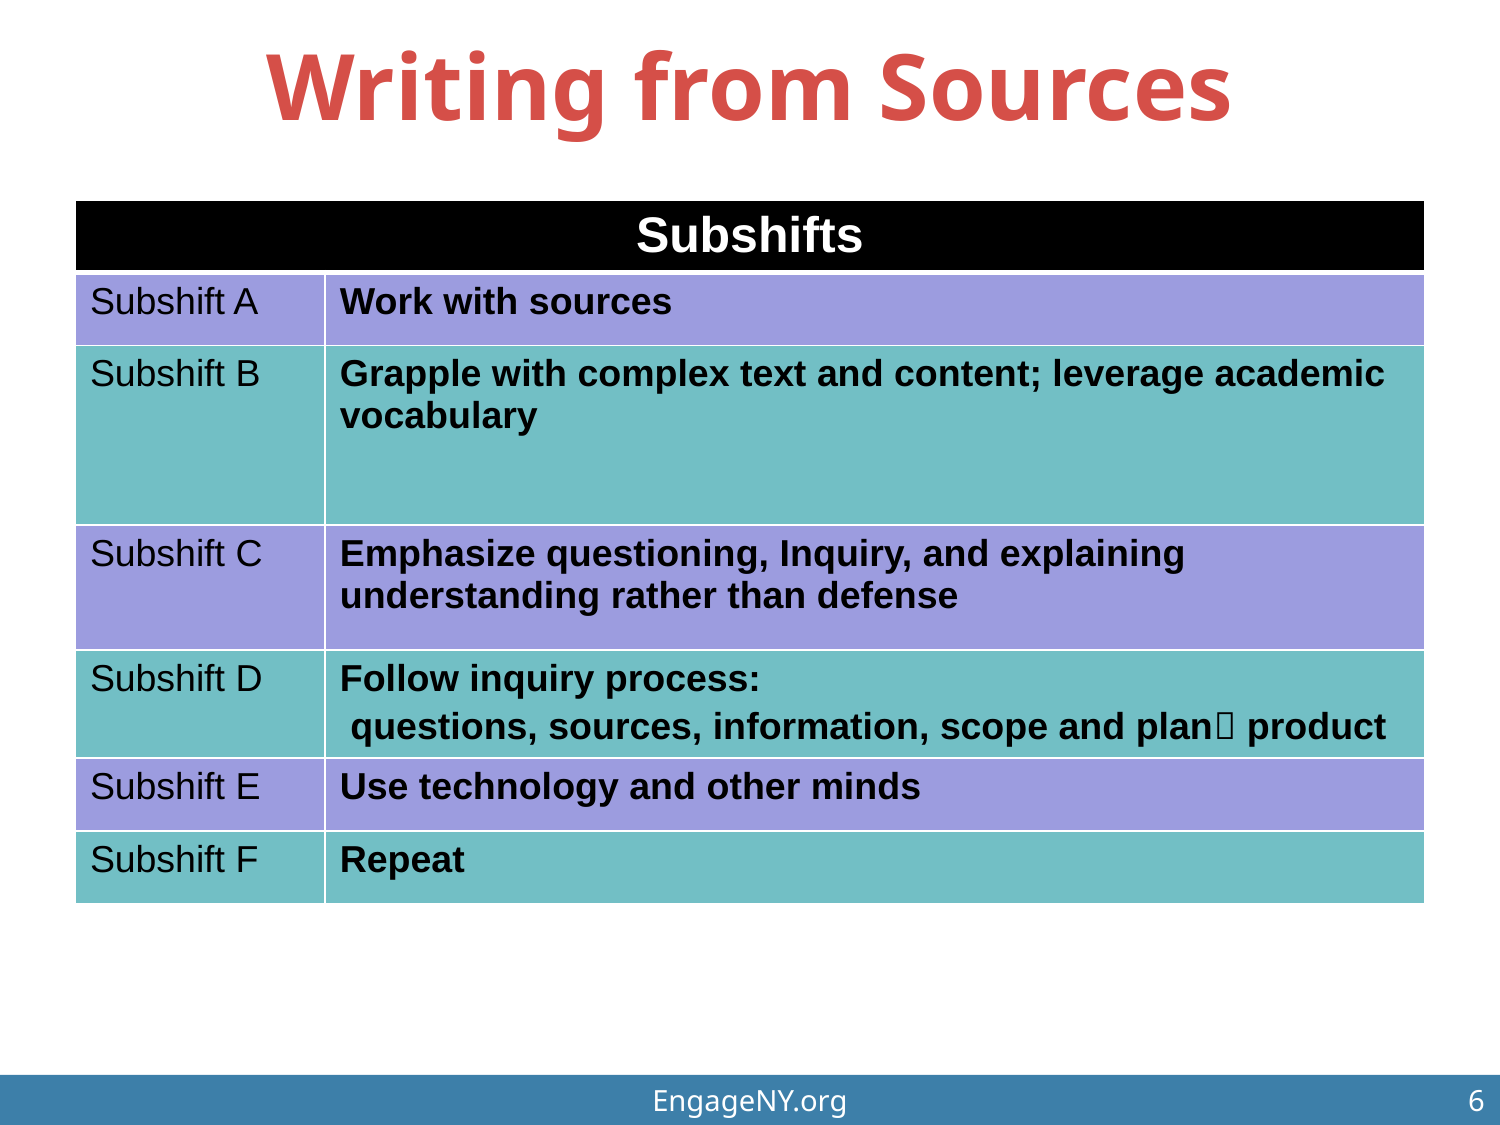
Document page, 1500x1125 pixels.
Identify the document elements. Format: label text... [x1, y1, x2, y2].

table_cell Subshift E [76, 759, 324, 830]
footer EngageNY.org [0, 1074, 1149, 1125]
table_cell Repeat [326, 832, 1424, 903]
table_cell Emphasize questioning, Inquiry, and explaining understanding rather than defense [326, 526, 1424, 649]
table_cell Work with sources [326, 275, 1424, 345]
table_cell Use technology and other minds [326, 759, 1424, 830]
table_cell Subshift D [76, 651, 324, 757]
table_header Subshifts [76, 201, 1424, 270]
table_cell Grapple with complex text and content; leverage academic vocabulary [326, 346, 1424, 524]
table_cell Subshift B [76, 346, 324, 524]
table_cell Subshift F [76, 832, 324, 903]
slide_number 6 [1149, 1074, 1500, 1125]
table_cell Subshift A [76, 275, 324, 345]
table_cell Follow inquiry process: questions, sources, information, scope and plan product [326, 651, 1424, 757]
table_cell Subshift C [76, 526, 324, 649]
title Writing from Sources [75, 45, 1425, 199]
